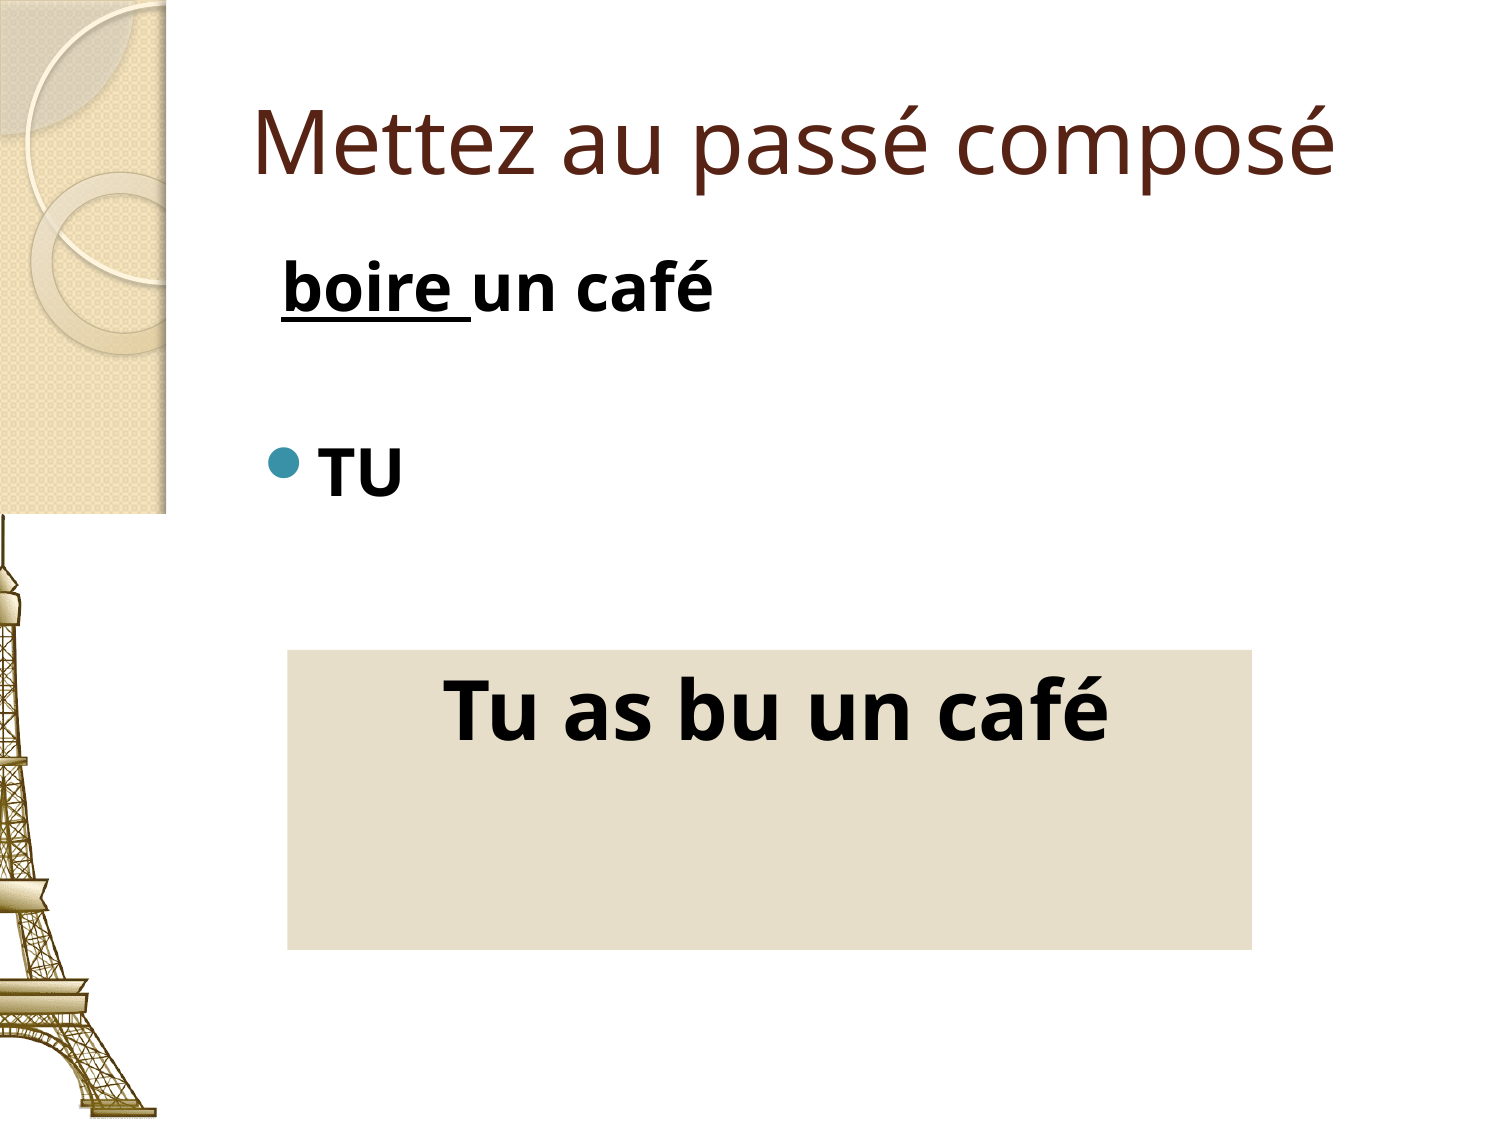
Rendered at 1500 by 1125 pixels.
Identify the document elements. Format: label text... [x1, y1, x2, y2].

title Mettez au passé composé [235, 45, 1466, 233]
list boire un café TU [235, 237, 1200, 538]
text_box Tu as bu un café [287, 649, 1252, 950]
picture [0, 514, 167, 1125]
